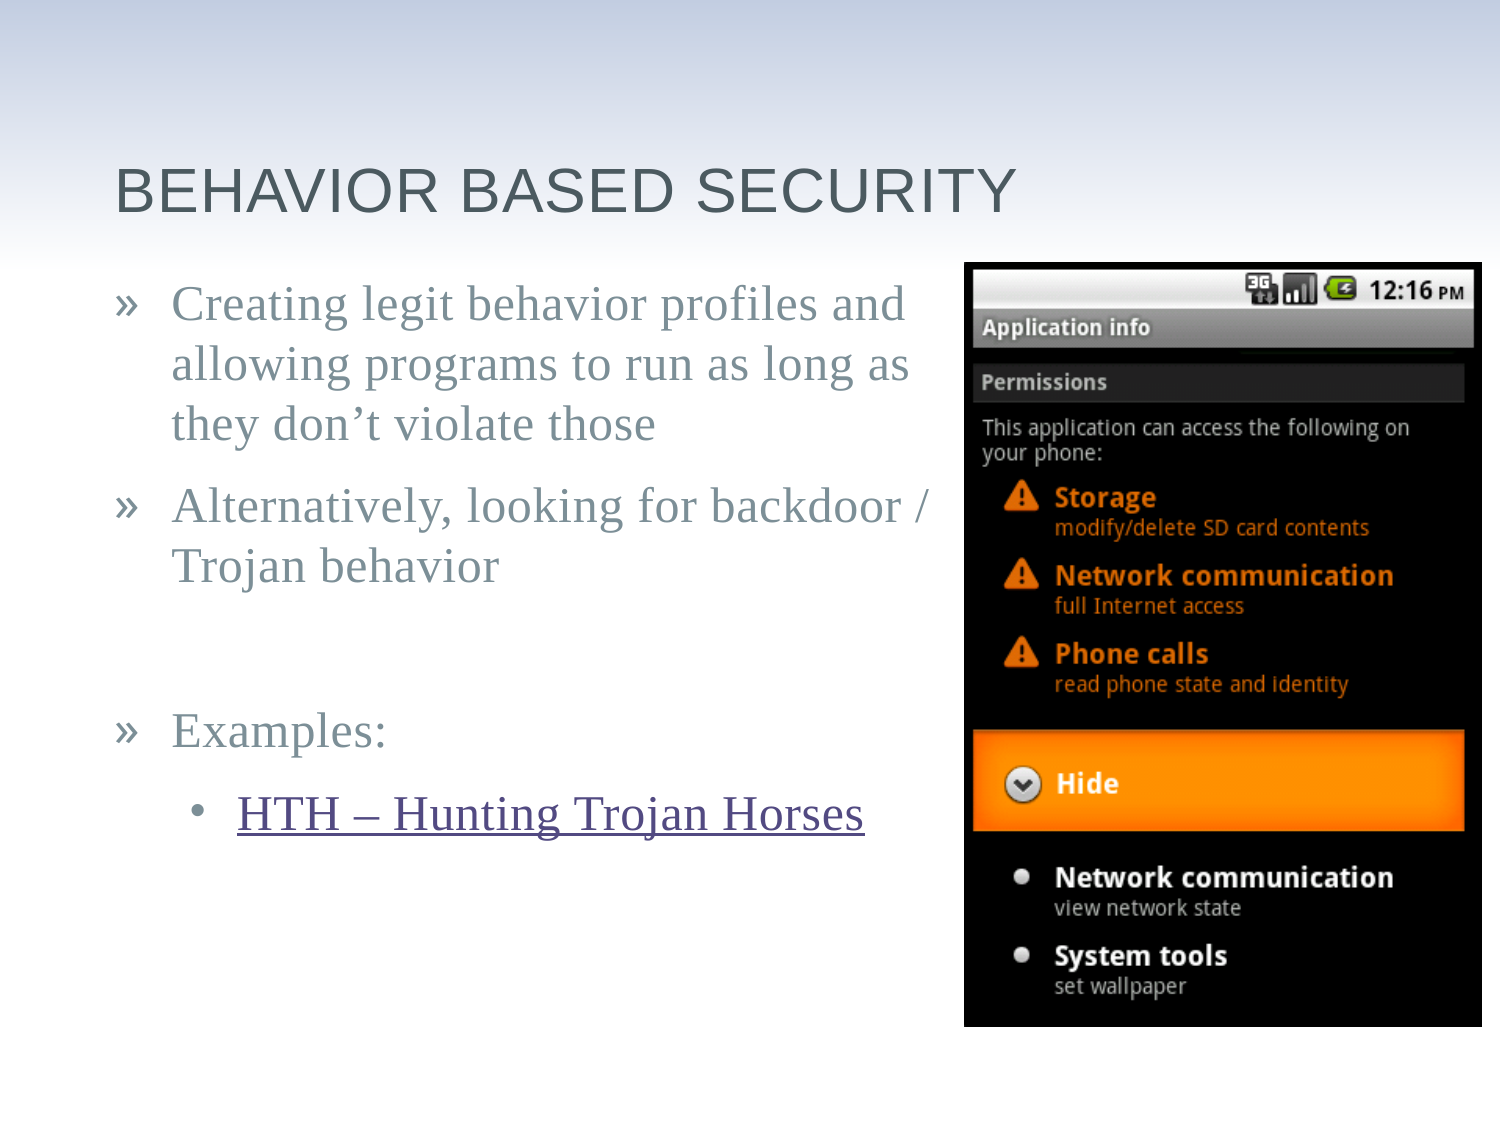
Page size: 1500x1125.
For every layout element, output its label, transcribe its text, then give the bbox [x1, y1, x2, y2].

title behavior based security [99, 45, 1400, 233]
list Creating legit behavior profiles and allowing programs to run as long as they don’t violate those Alternatively, looking for backdoor / Trojan behavior Examples: HTH – Hunting Trojan Horses [99, 262, 964, 938]
picture [964, 262, 1482, 1027]
